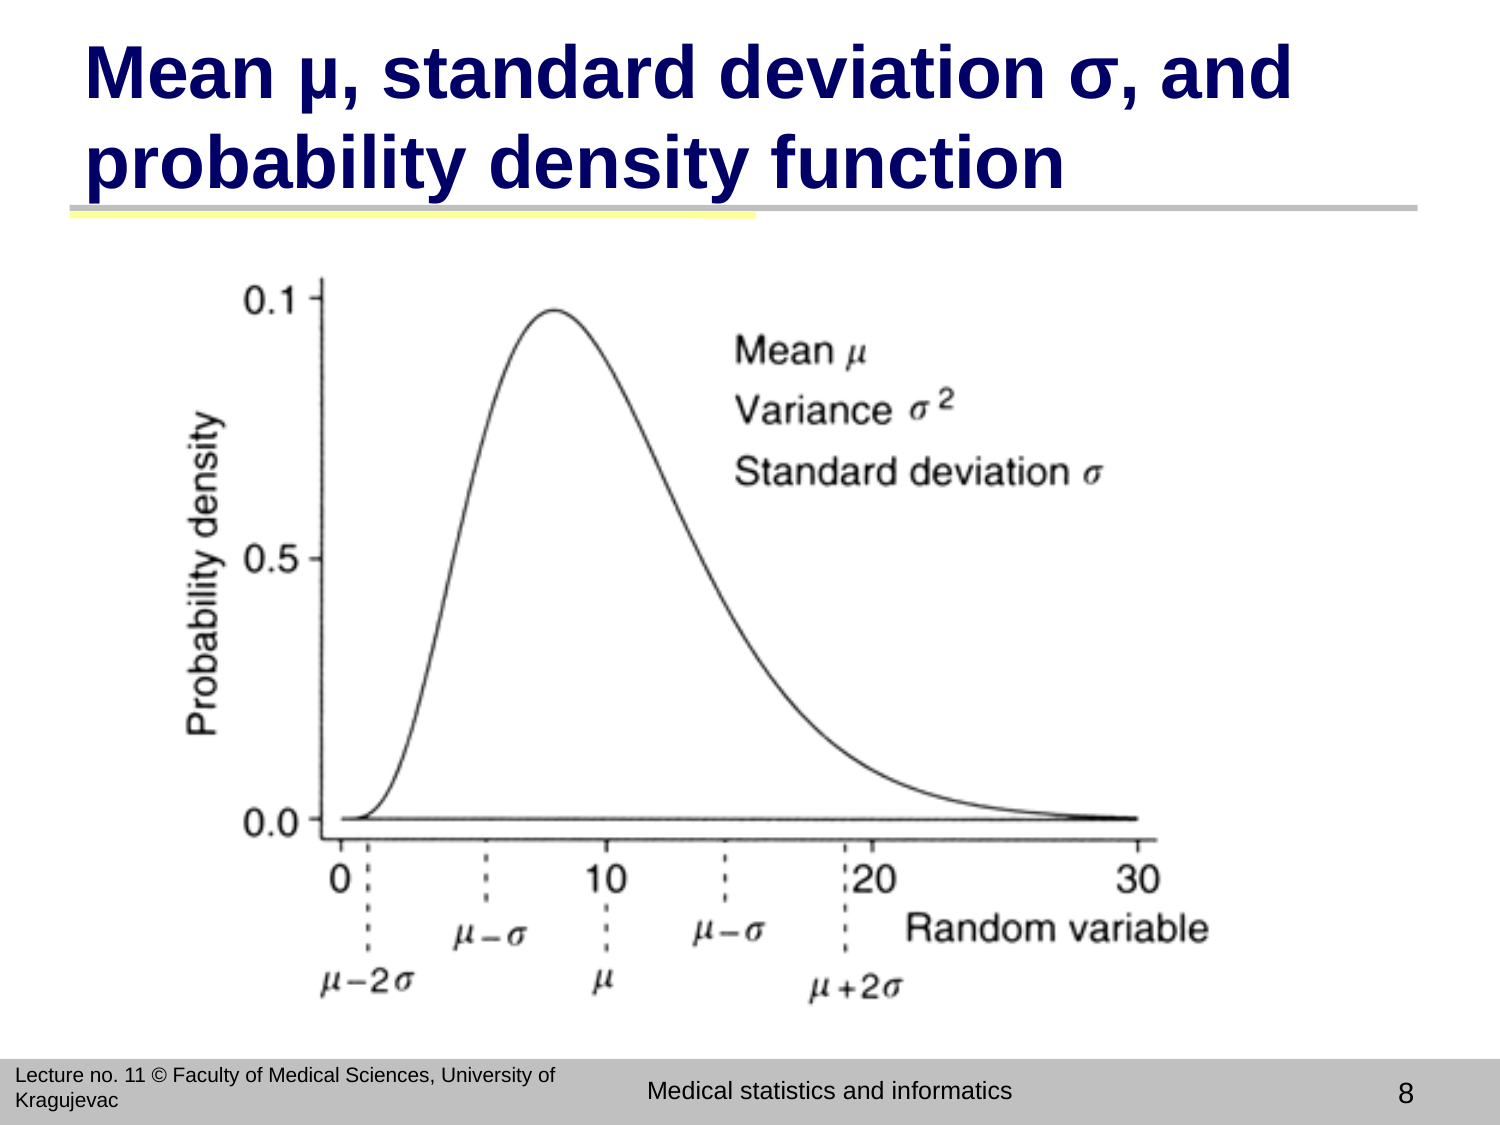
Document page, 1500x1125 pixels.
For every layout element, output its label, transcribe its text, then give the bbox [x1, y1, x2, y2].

slide_number Lecture no. 11 © Faculty of Medical Sciences, University of Kragujevac [0, 1053, 612, 1108]
title Mean µ, standard deviation σ, and probability density function [69, 19, 1426, 208]
slide_number 8 [1163, 1066, 1430, 1125]
footer Medical statistics and informatics [512, 1066, 1149, 1125]
picture [181, 274, 1214, 1009]
